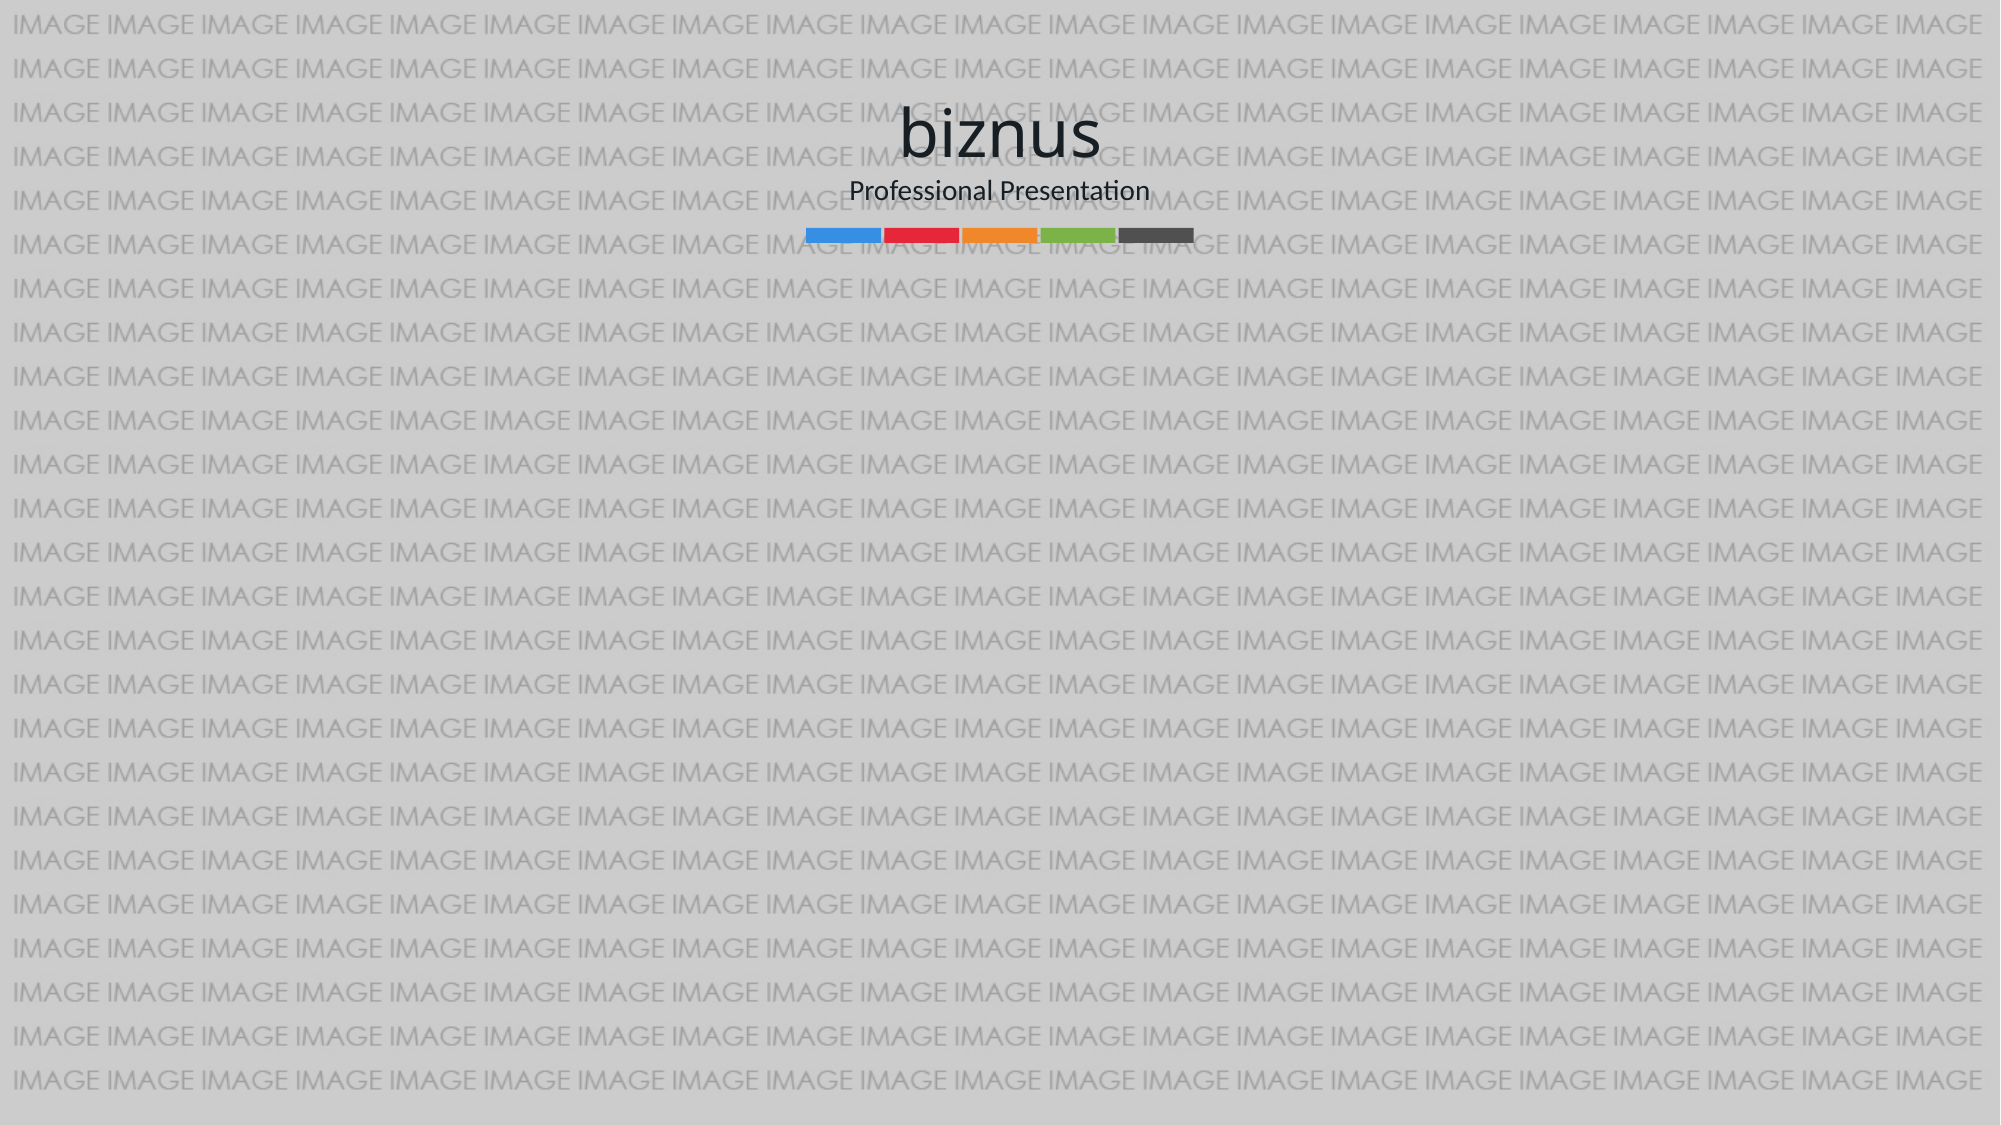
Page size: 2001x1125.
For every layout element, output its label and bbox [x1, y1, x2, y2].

picture [0, 0, 2001, 1125]
text_box [0, 83, 2000, 243]
